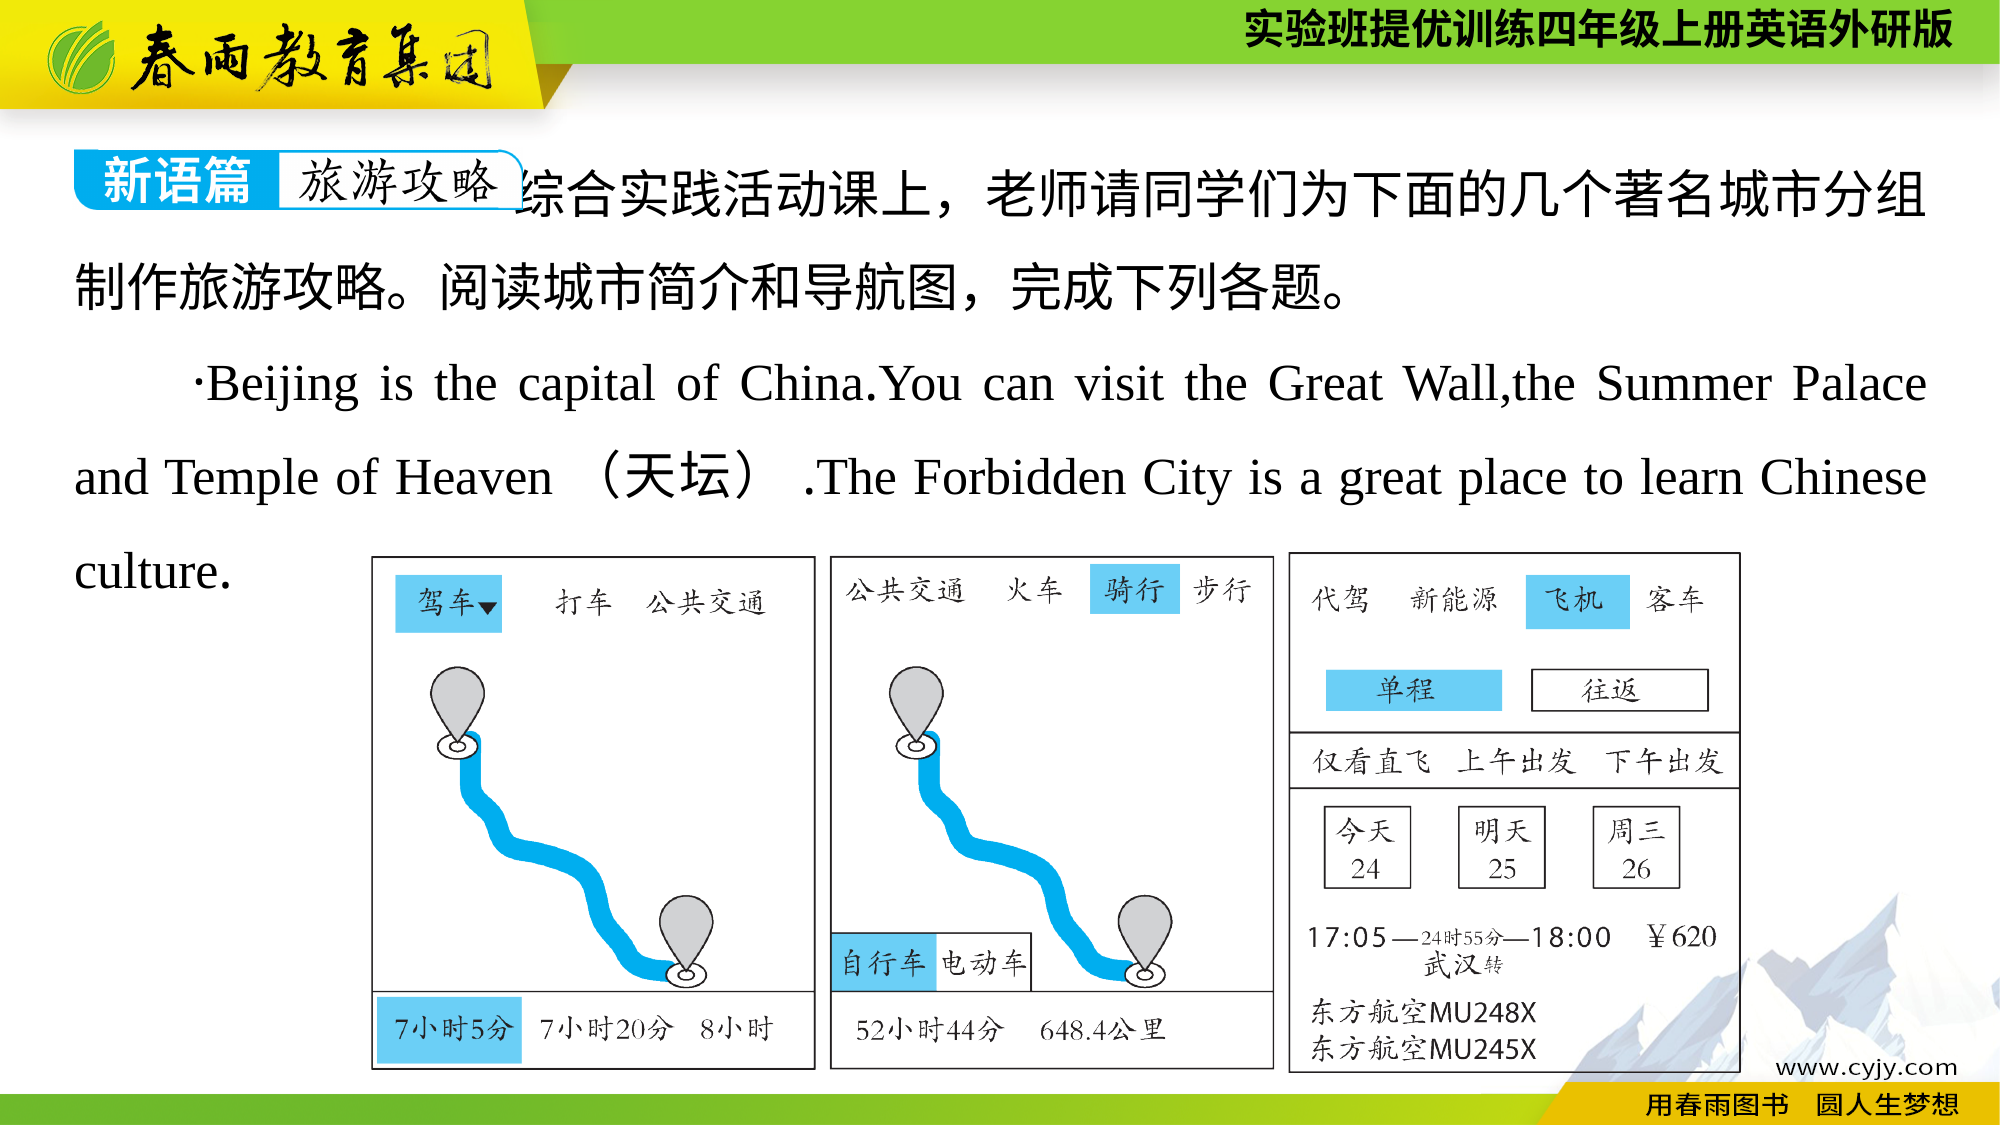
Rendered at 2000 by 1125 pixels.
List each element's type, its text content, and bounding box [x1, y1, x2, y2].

picture [0, 0, 2000, 1125]
list 综合实践活动课上，老师请同学们为下面的几个著名城市分组制作旅游攻略。阅读城市简介和导航图，完成下列各题。 ·Beijing is the capital of China.You can visit the Great Wall,the Summer Palace and Temple of Heaven（天坛）.The Forbidden City is a great place to learn Chinese culture. [59, 122, 1944, 599]
